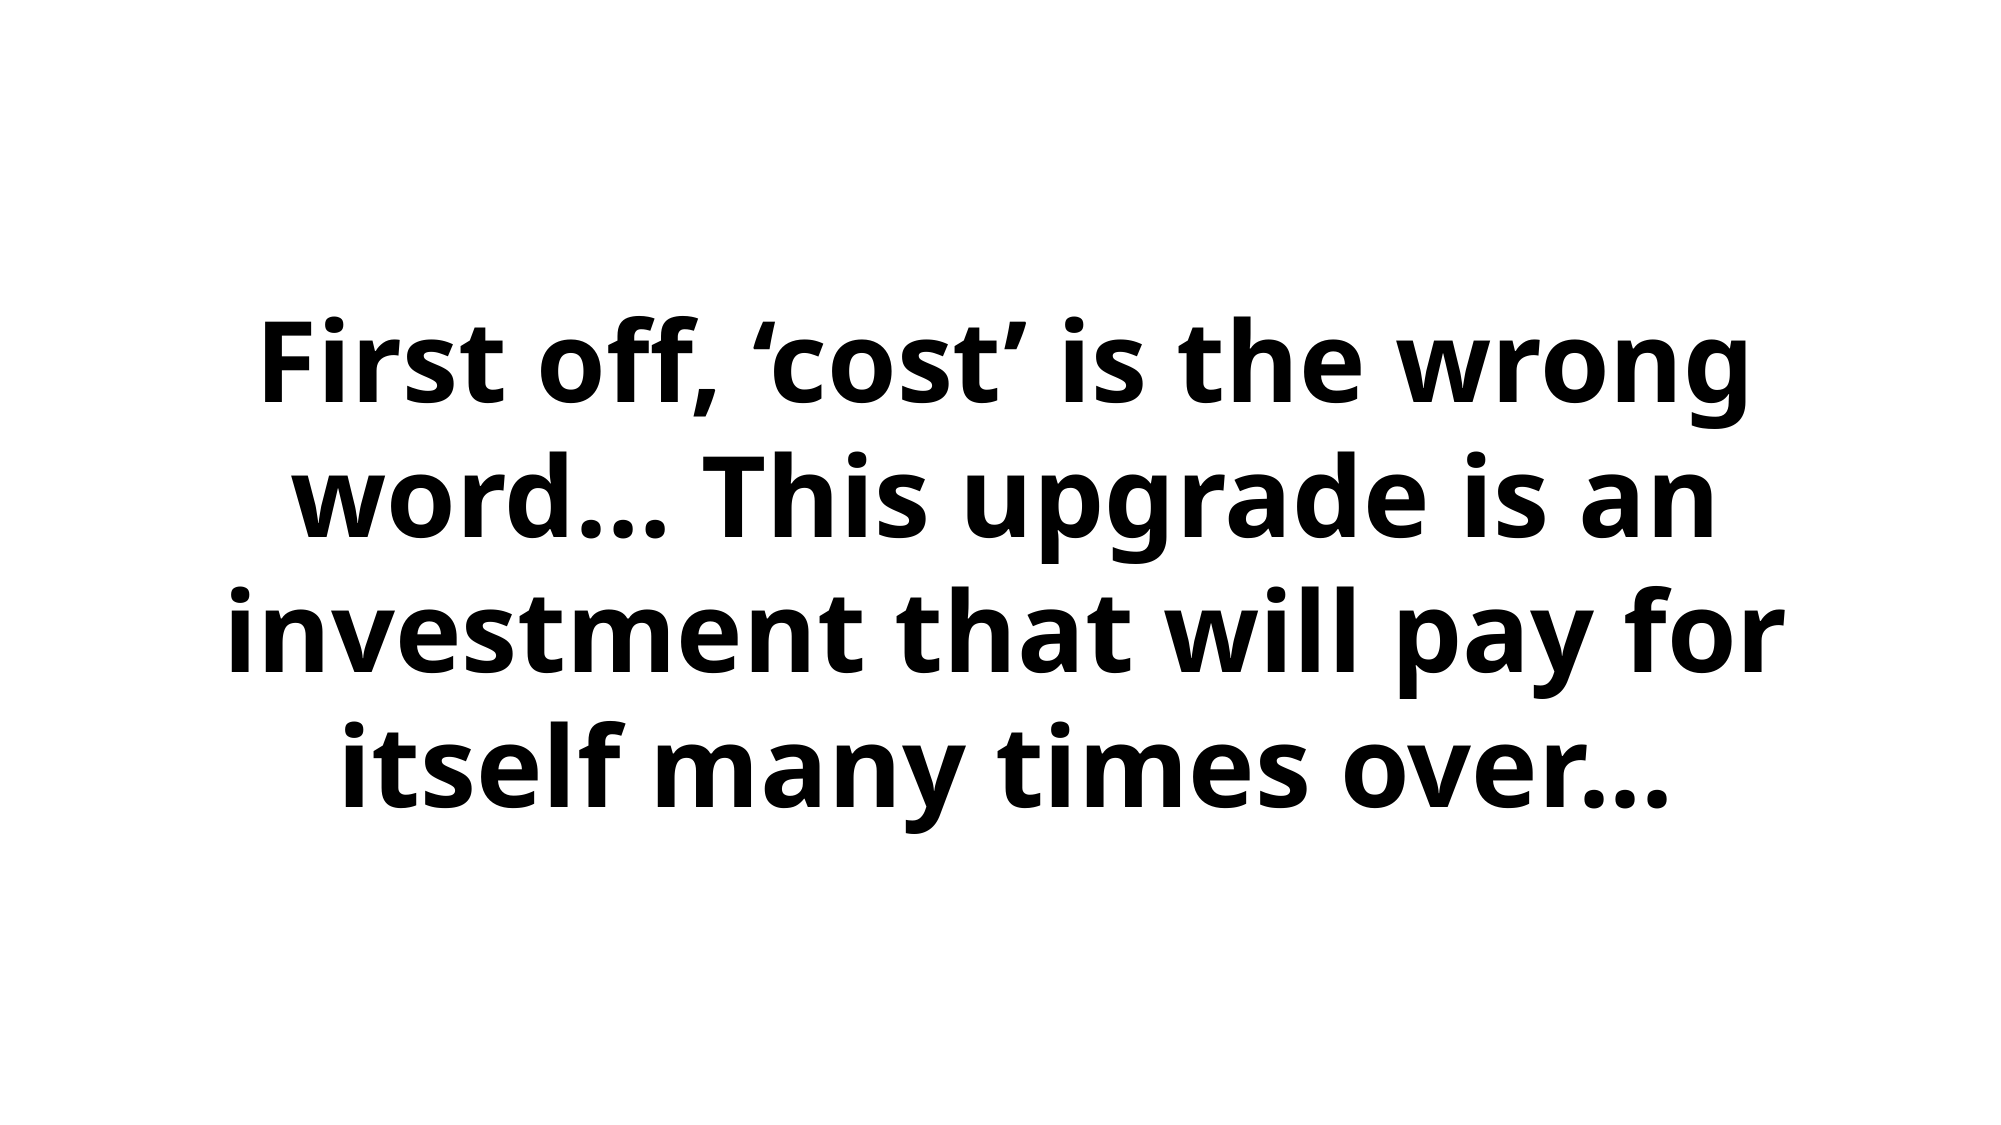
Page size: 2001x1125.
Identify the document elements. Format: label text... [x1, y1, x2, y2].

text_box First off, ‘cost’ is the wrong word… This upgrade is an investment that will pay for itself many times over... [62, 282, 1950, 837]
